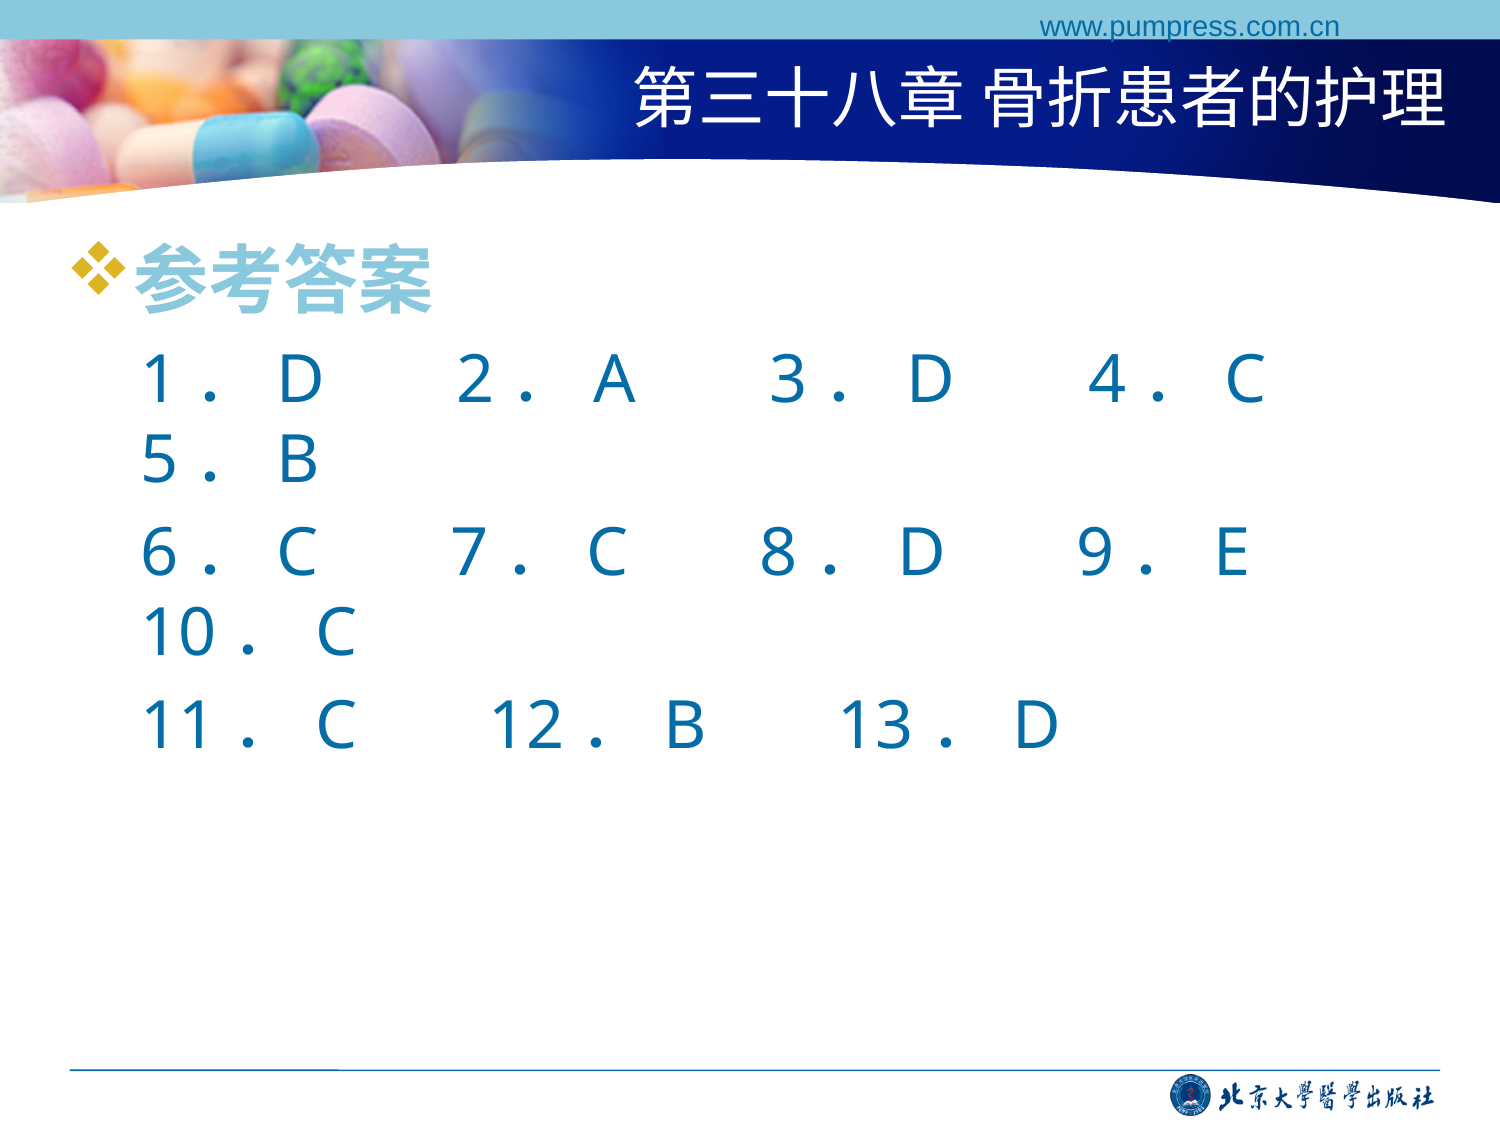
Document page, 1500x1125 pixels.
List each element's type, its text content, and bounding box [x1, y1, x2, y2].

list 参考答案 1．D 2．A 3．D 4．C 5．B 6．C 7．C 8．D 9．E 10．C 11．C 12．B 13．D [49, 224, 1463, 1026]
title 第三十八章 骨折患者的护理 [137, 49, 1463, 143]
slide_number www.pumpress.com.cn [1025, 0, 1463, 38]
picture [0, 40, 1500, 203]
picture [1170, 1074, 1436, 1118]
